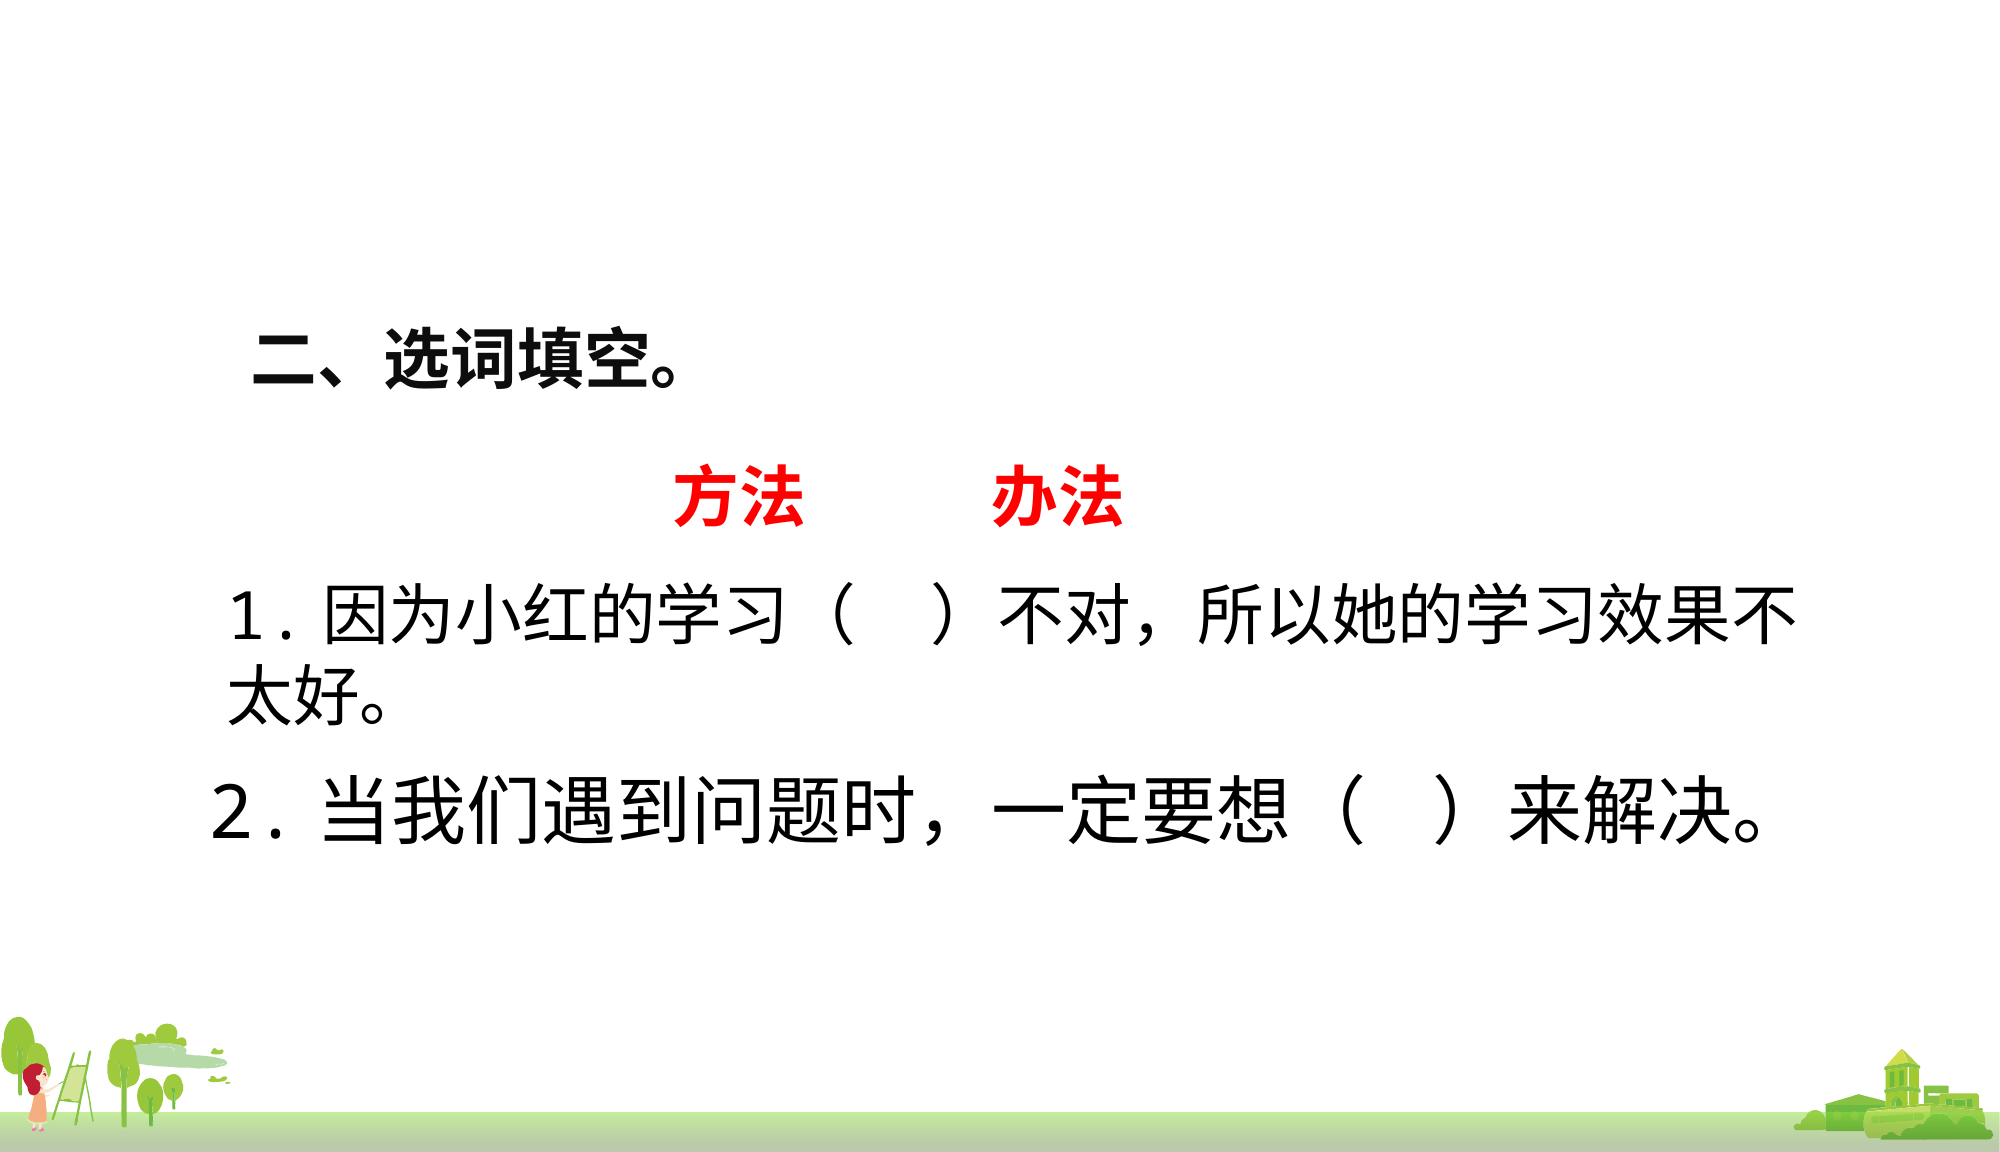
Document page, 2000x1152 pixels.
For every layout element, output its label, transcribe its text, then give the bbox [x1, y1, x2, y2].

text_box 二、选词填空。 [235, 285, 1559, 405]
text_box 1.因为小红的学习（ ）不对，所以她的学习效果不太好。 [211, 566, 1825, 741]
text_box 2.当我们遇到问题时，一定要想（ ）来解决。 [193, 756, 1877, 861]
text_box 办法 [977, 447, 1182, 542]
text_box 方法 [657, 447, 869, 542]
